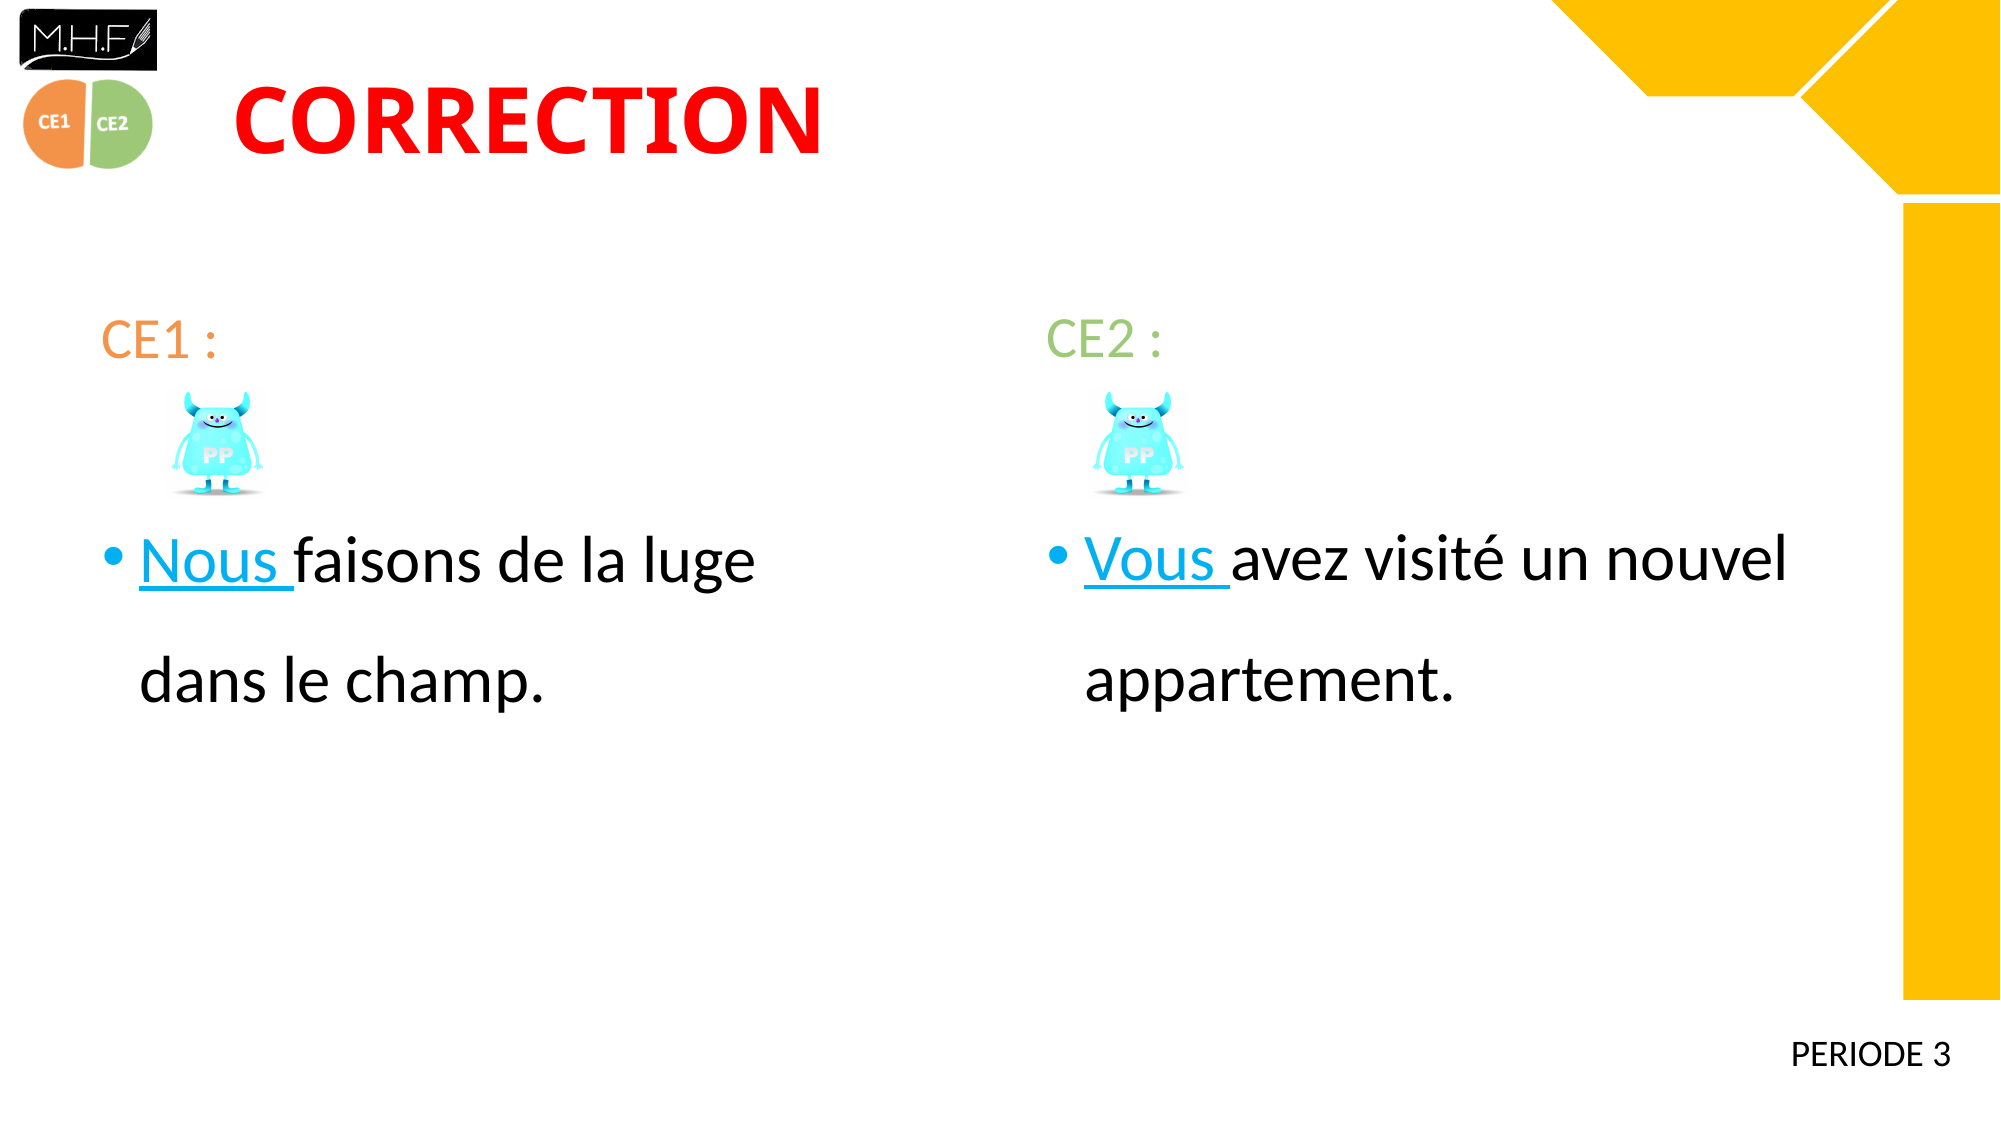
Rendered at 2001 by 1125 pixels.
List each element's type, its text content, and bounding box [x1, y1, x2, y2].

picture [166, 389, 266, 499]
list CE1 : Nous faisons de la luge dans le champ. [86, 300, 897, 1015]
text_box [1799, 0, 2000, 196]
title CORRECTION [216, 15, 1763, 233]
text_box [1549, 0, 1892, 98]
text_box PERIODE 3 [1362, 1021, 1967, 1125]
picture [1088, 389, 1188, 499]
text_box CE2 : Vous avez visité un nouvel appartement. [1031, 299, 1853, 1014]
picture [1, 7, 177, 207]
text_box [1902, 202, 2000, 1001]
